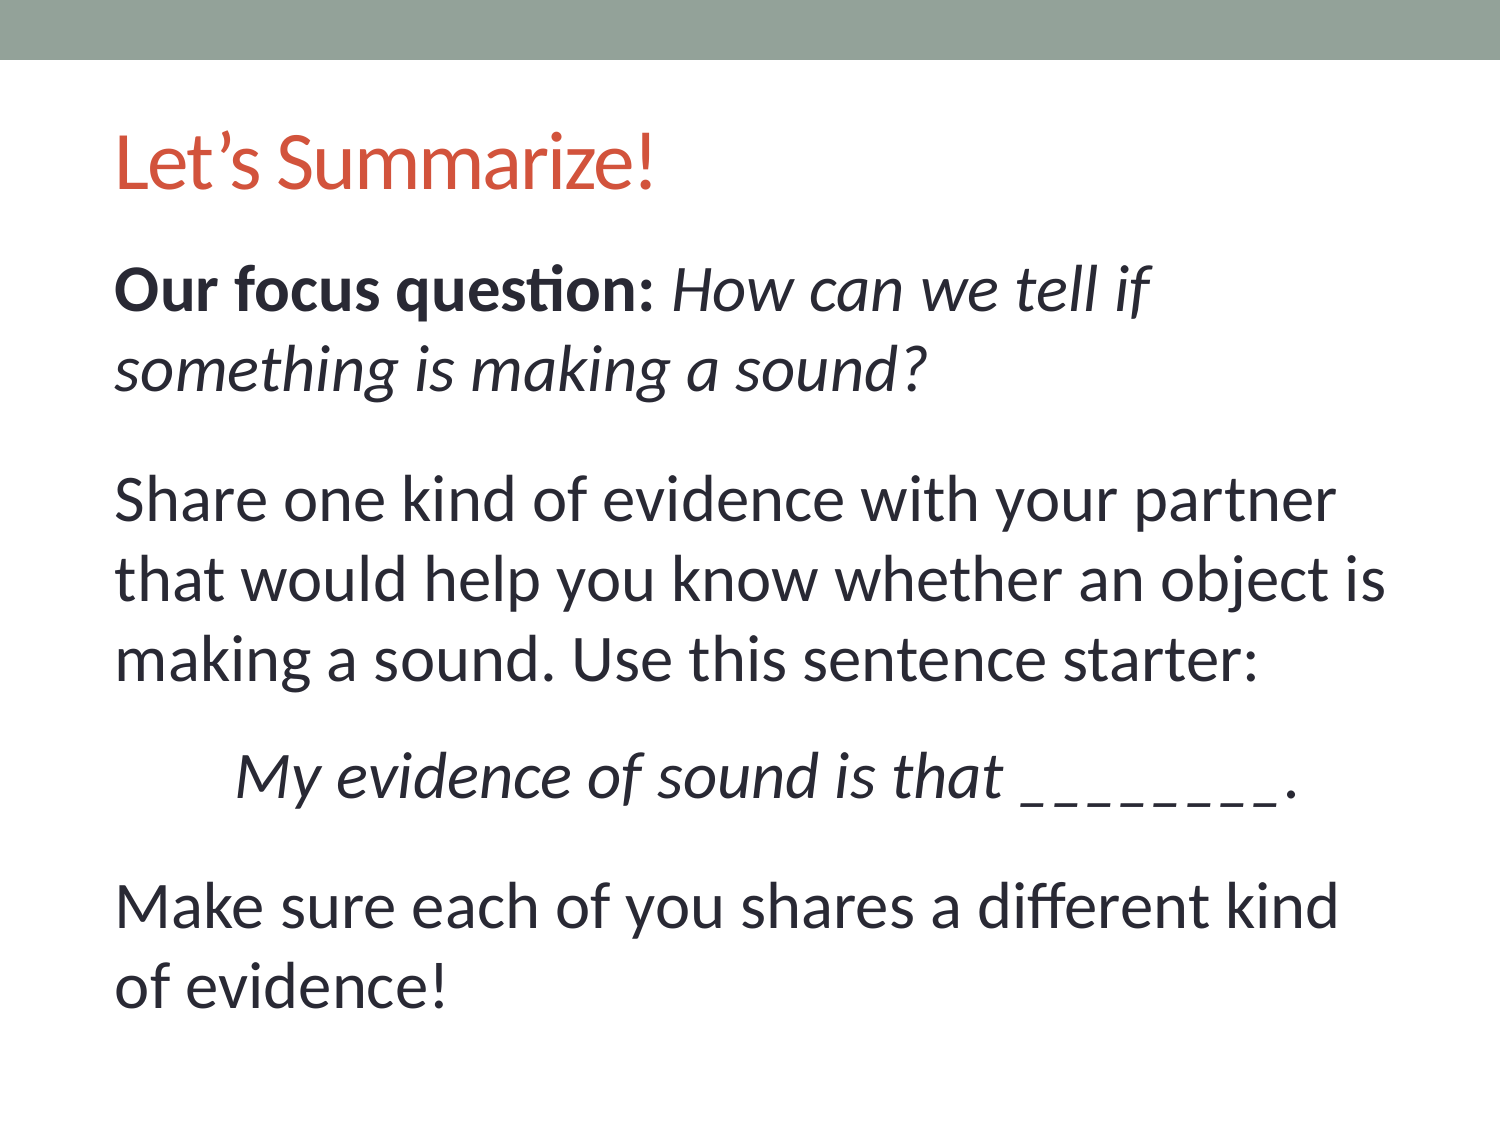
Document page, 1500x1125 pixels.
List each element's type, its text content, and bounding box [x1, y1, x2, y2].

list Our focus question: How can we tell if something is making a sound? Share one kind of evidence with your partner that would help you know whether an object is making a sound. Use this sentence starter: My evidence of sound is that ________. Make sure each of you shares a different kind of evidence! [99, 237, 1425, 1063]
title Let’s Summarize! [99, 75, 1425, 237]
